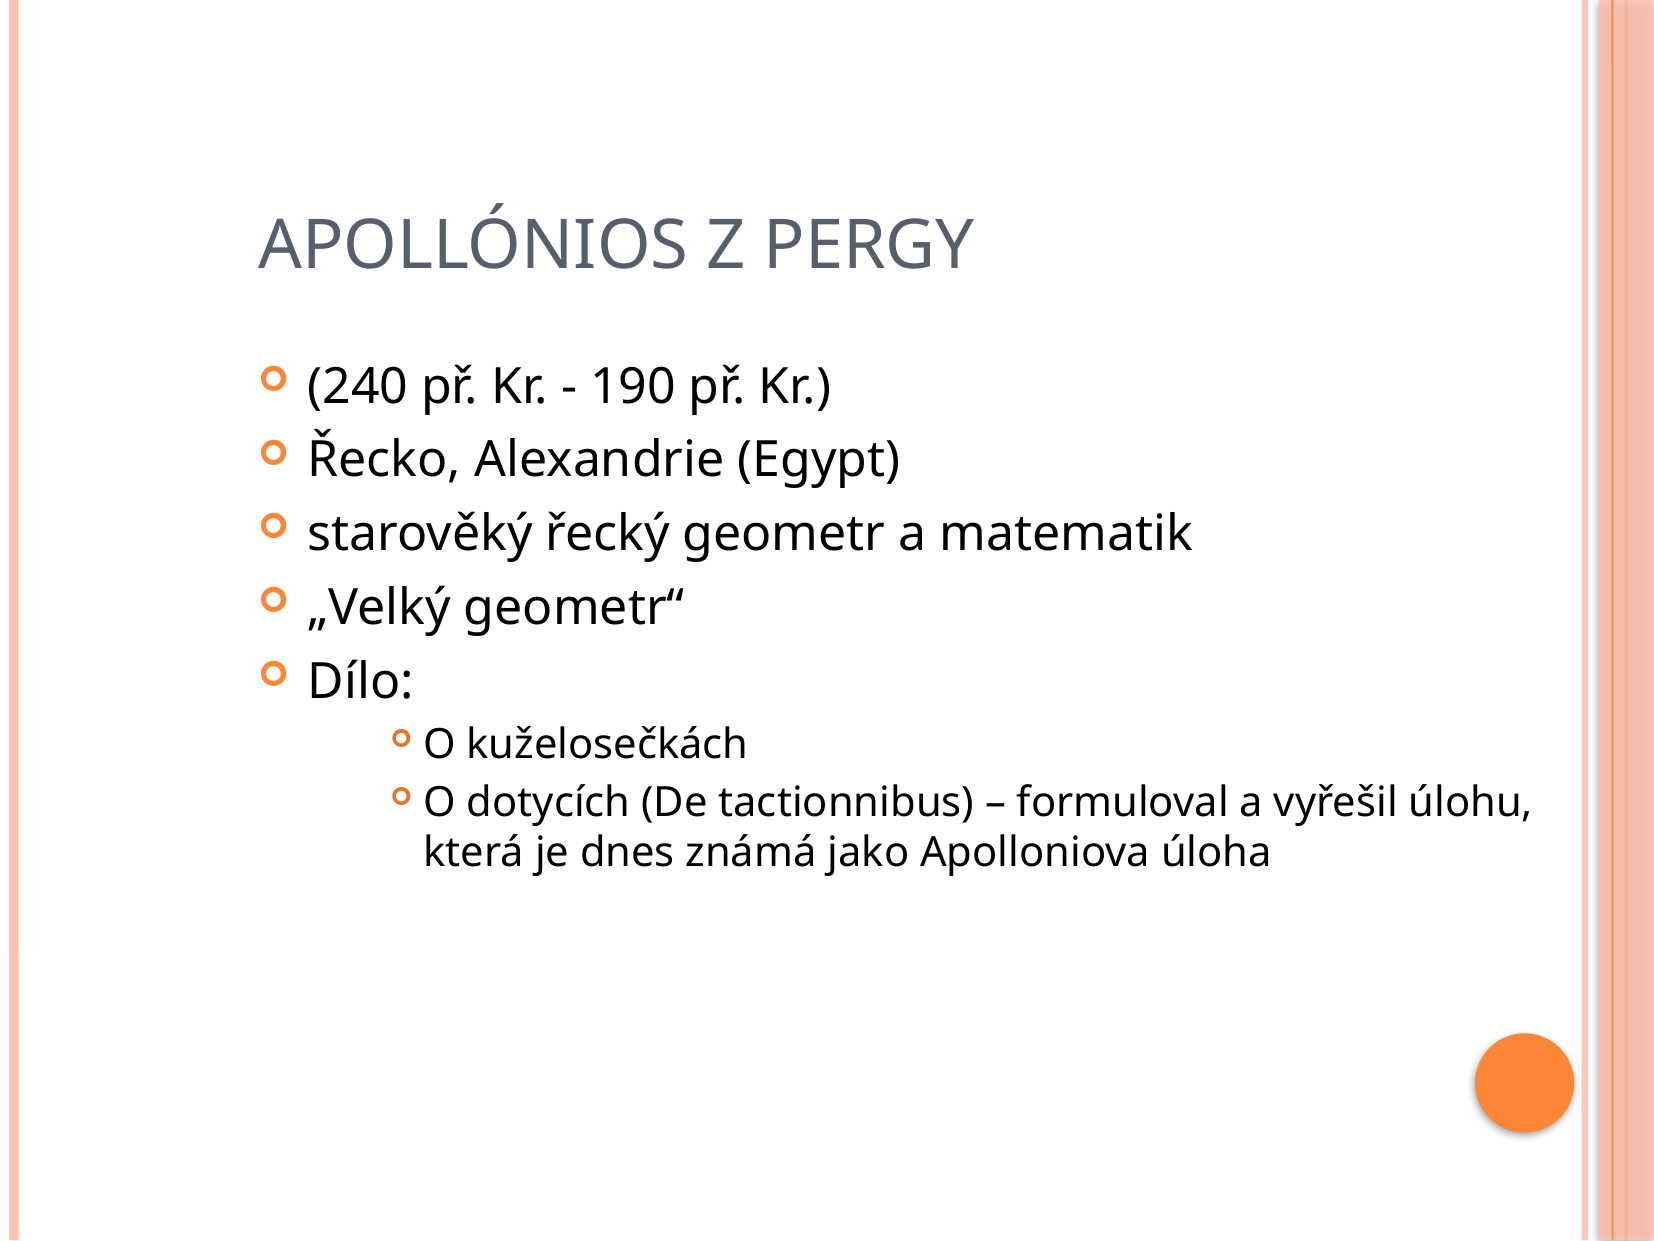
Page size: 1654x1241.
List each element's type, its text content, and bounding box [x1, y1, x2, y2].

list (240 př. Kr. - 190 př. Kr.) Řecko, Alexandrie (Egypt) starověký řecký geometr a matematik „Velký geometr“ Dílo: O kuželosečkách O dotycích (De tactionnibus) – formuloval a vyřešil úlohu, která je dnes známá jako Apolloniova úloha [241, 344, 1654, 1112]
title Apollónios z Pergy [241, 98, 1654, 291]
